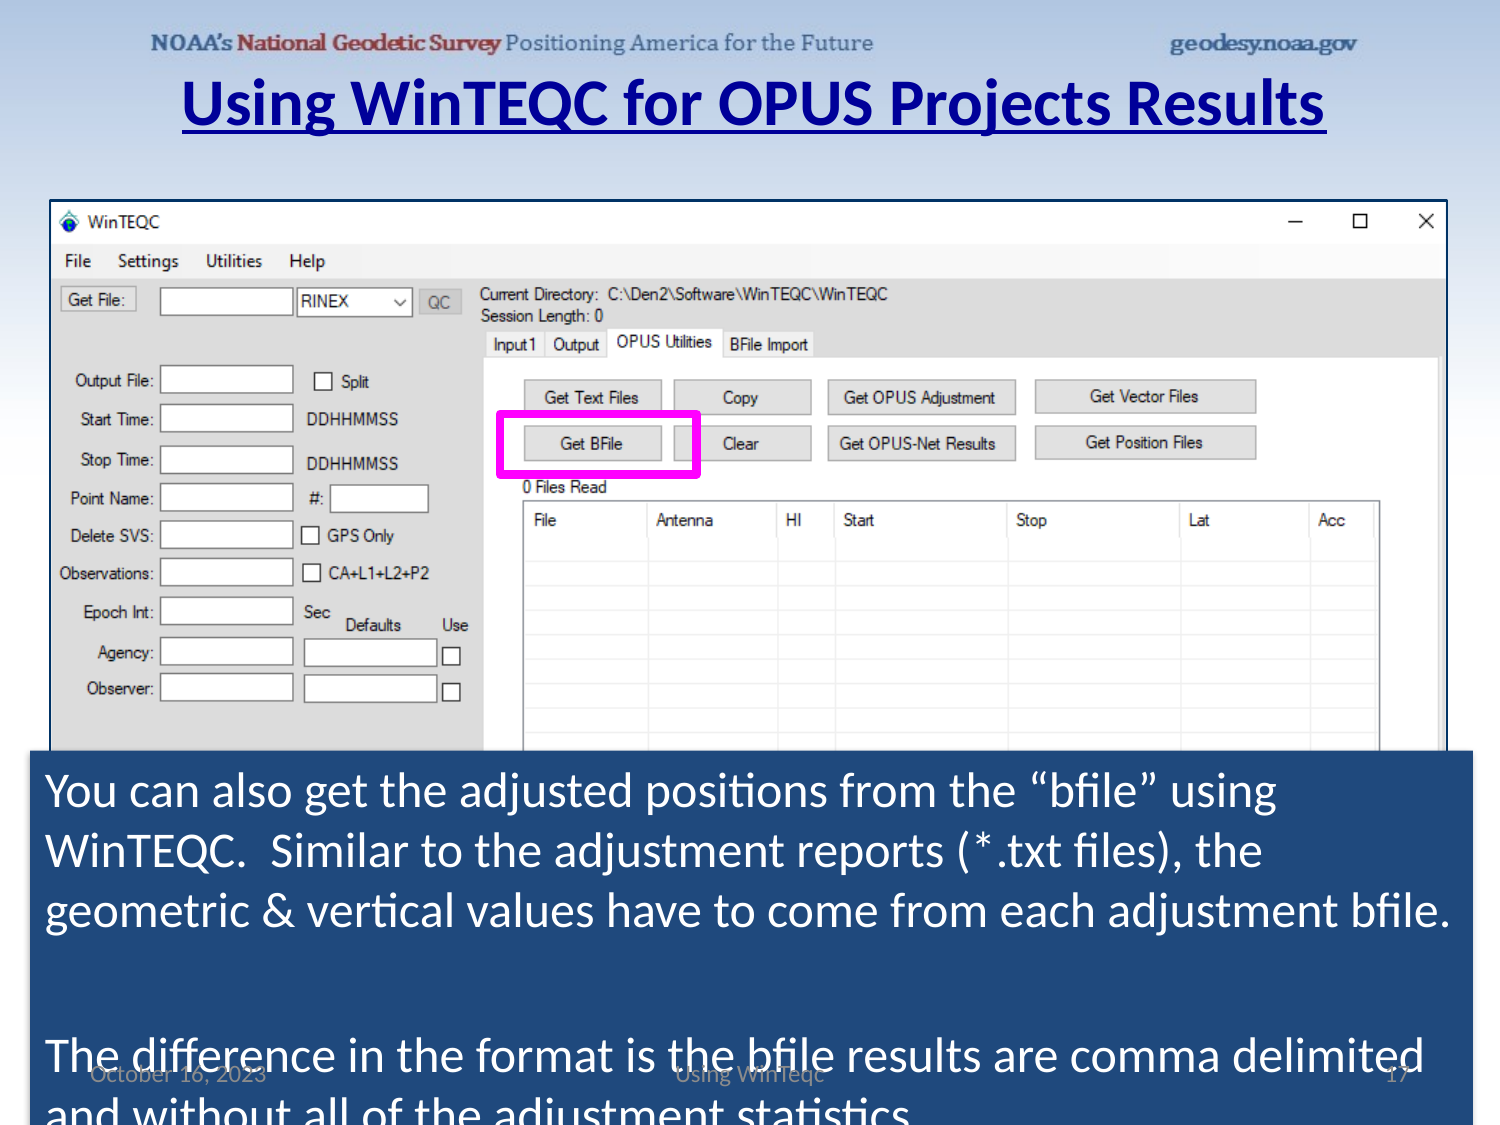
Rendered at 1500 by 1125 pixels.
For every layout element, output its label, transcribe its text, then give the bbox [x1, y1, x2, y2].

text_box Using WinTEQC for OPUS Projects Results [62, 46, 1446, 151]
slide_number 17 [1074, 1042, 1425, 1103]
picture [0, 0, 1500, 1125]
text_box You can also get the adjusted positions from the “bfile” using WinTEQC. Similar to the adjustment reports (*.txt files), the geometric & vertical values have to come from each adjustment bfile. The difference in the format is the bfile results are comma delimited and without all of the adjustment statistics. [30, 750, 1473, 1125]
footer Using WinTeqc [512, 1042, 988, 1103]
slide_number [75, 1042, 425, 1103]
picture [51, 201, 1446, 930]
